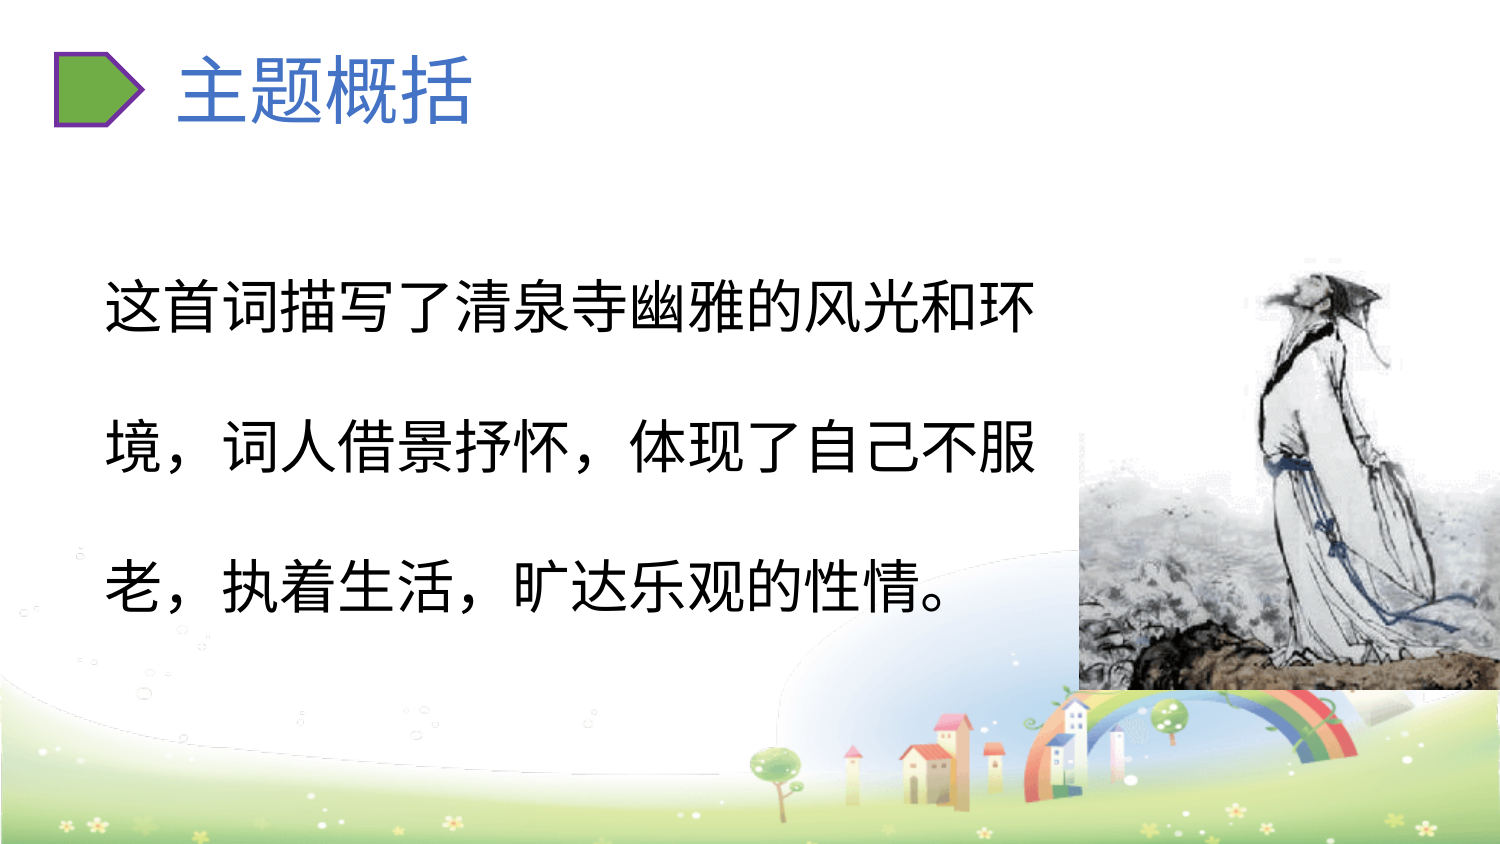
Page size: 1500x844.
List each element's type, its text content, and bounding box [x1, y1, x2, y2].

text_box 这首词描写了清泉寺幽雅的风光和环境，词人借景抒怀，体现了自己不服老，执着生活，旷达乐观的性情。 [90, 193, 1072, 628]
picture [1072, 221, 1500, 690]
picture [0, 546, 90, 567]
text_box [56, 36, 492, 143]
